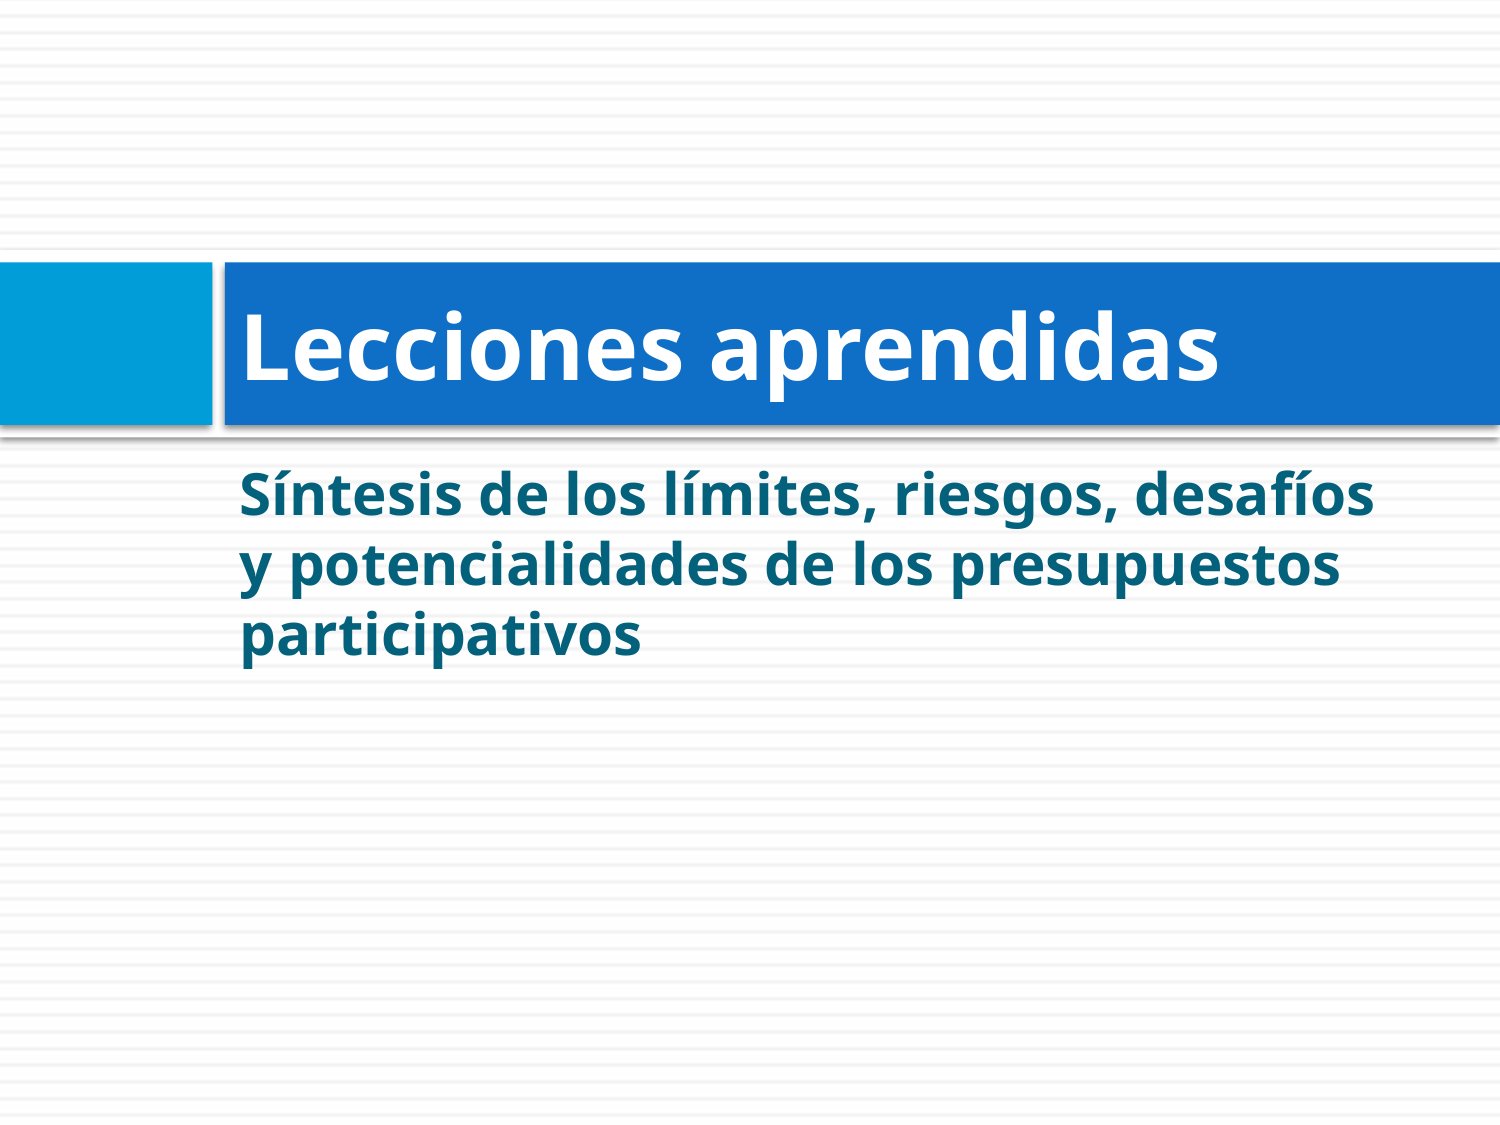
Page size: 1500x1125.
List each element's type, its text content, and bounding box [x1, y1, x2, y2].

list Síntesis de los límites, riesgos, desafíos y potencialidades de los presupuestos participativos [225, 450, 1394, 725]
title Lecciones aprendidas [225, 262, 1475, 425]
